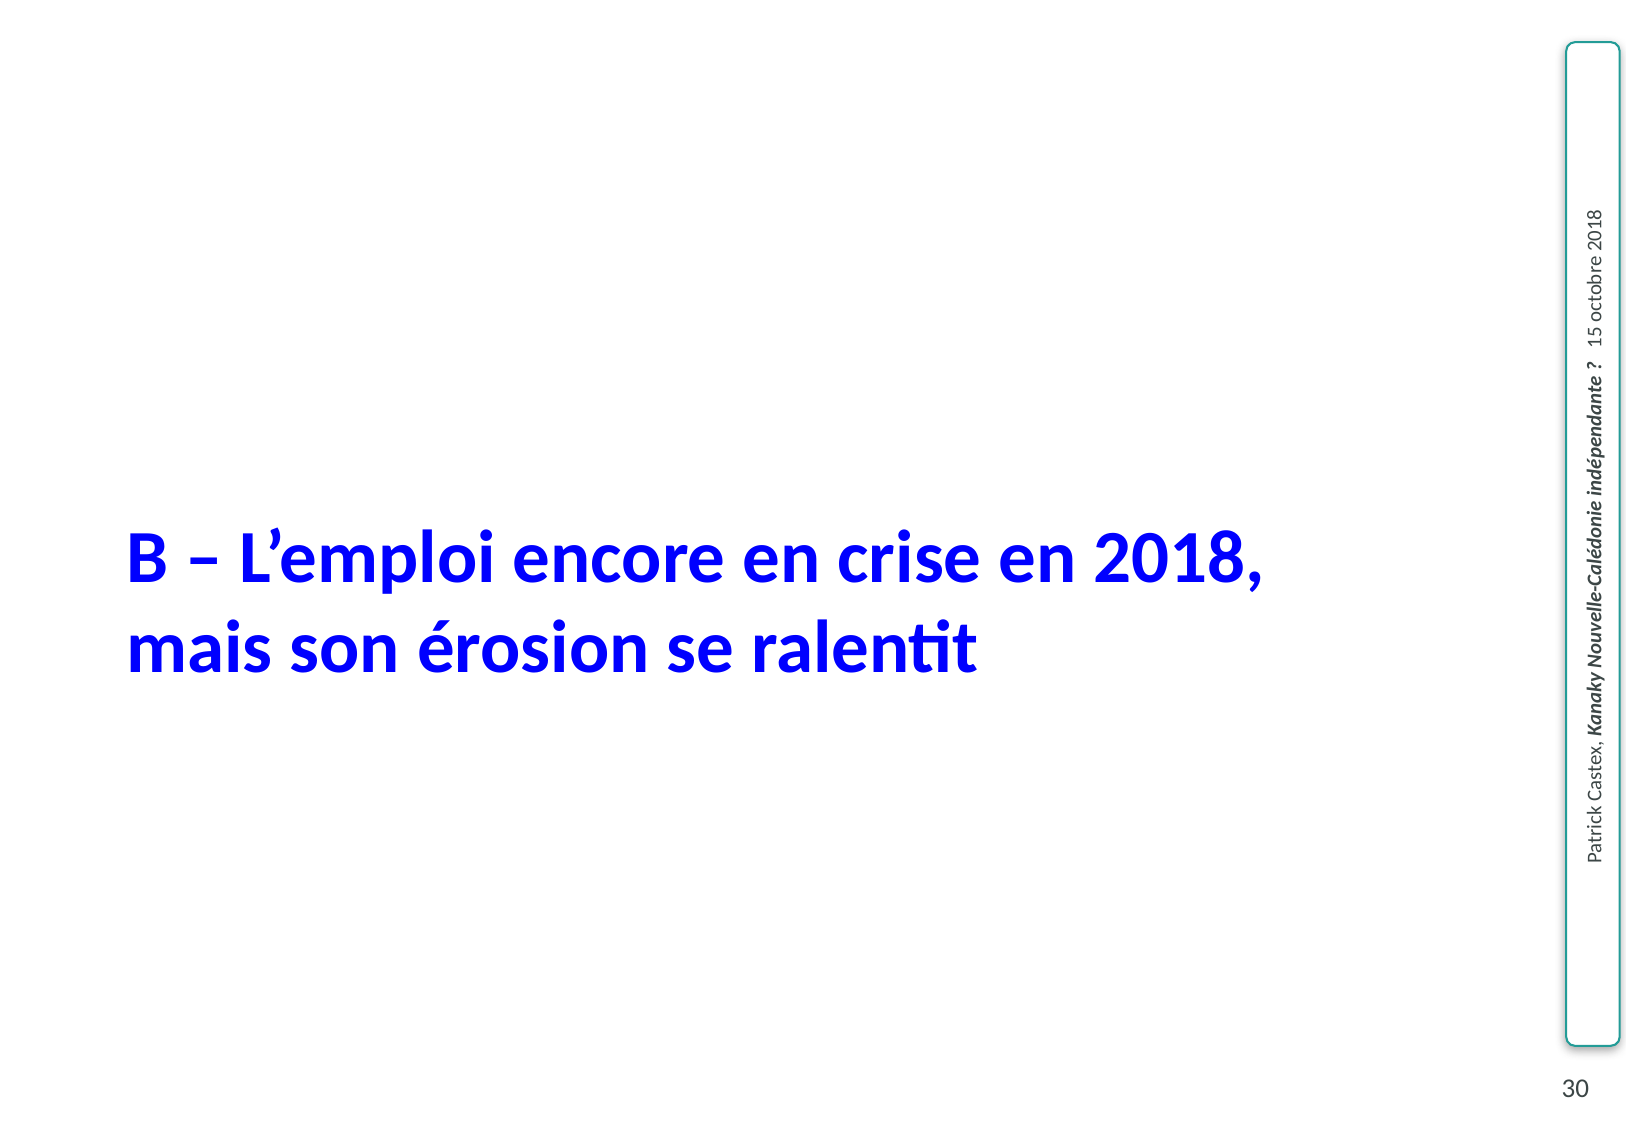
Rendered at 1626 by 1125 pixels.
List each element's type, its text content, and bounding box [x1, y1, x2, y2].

title B – L’emploi encore en crise en 2018, mais son érosion se ralentit [111, 500, 1560, 699]
